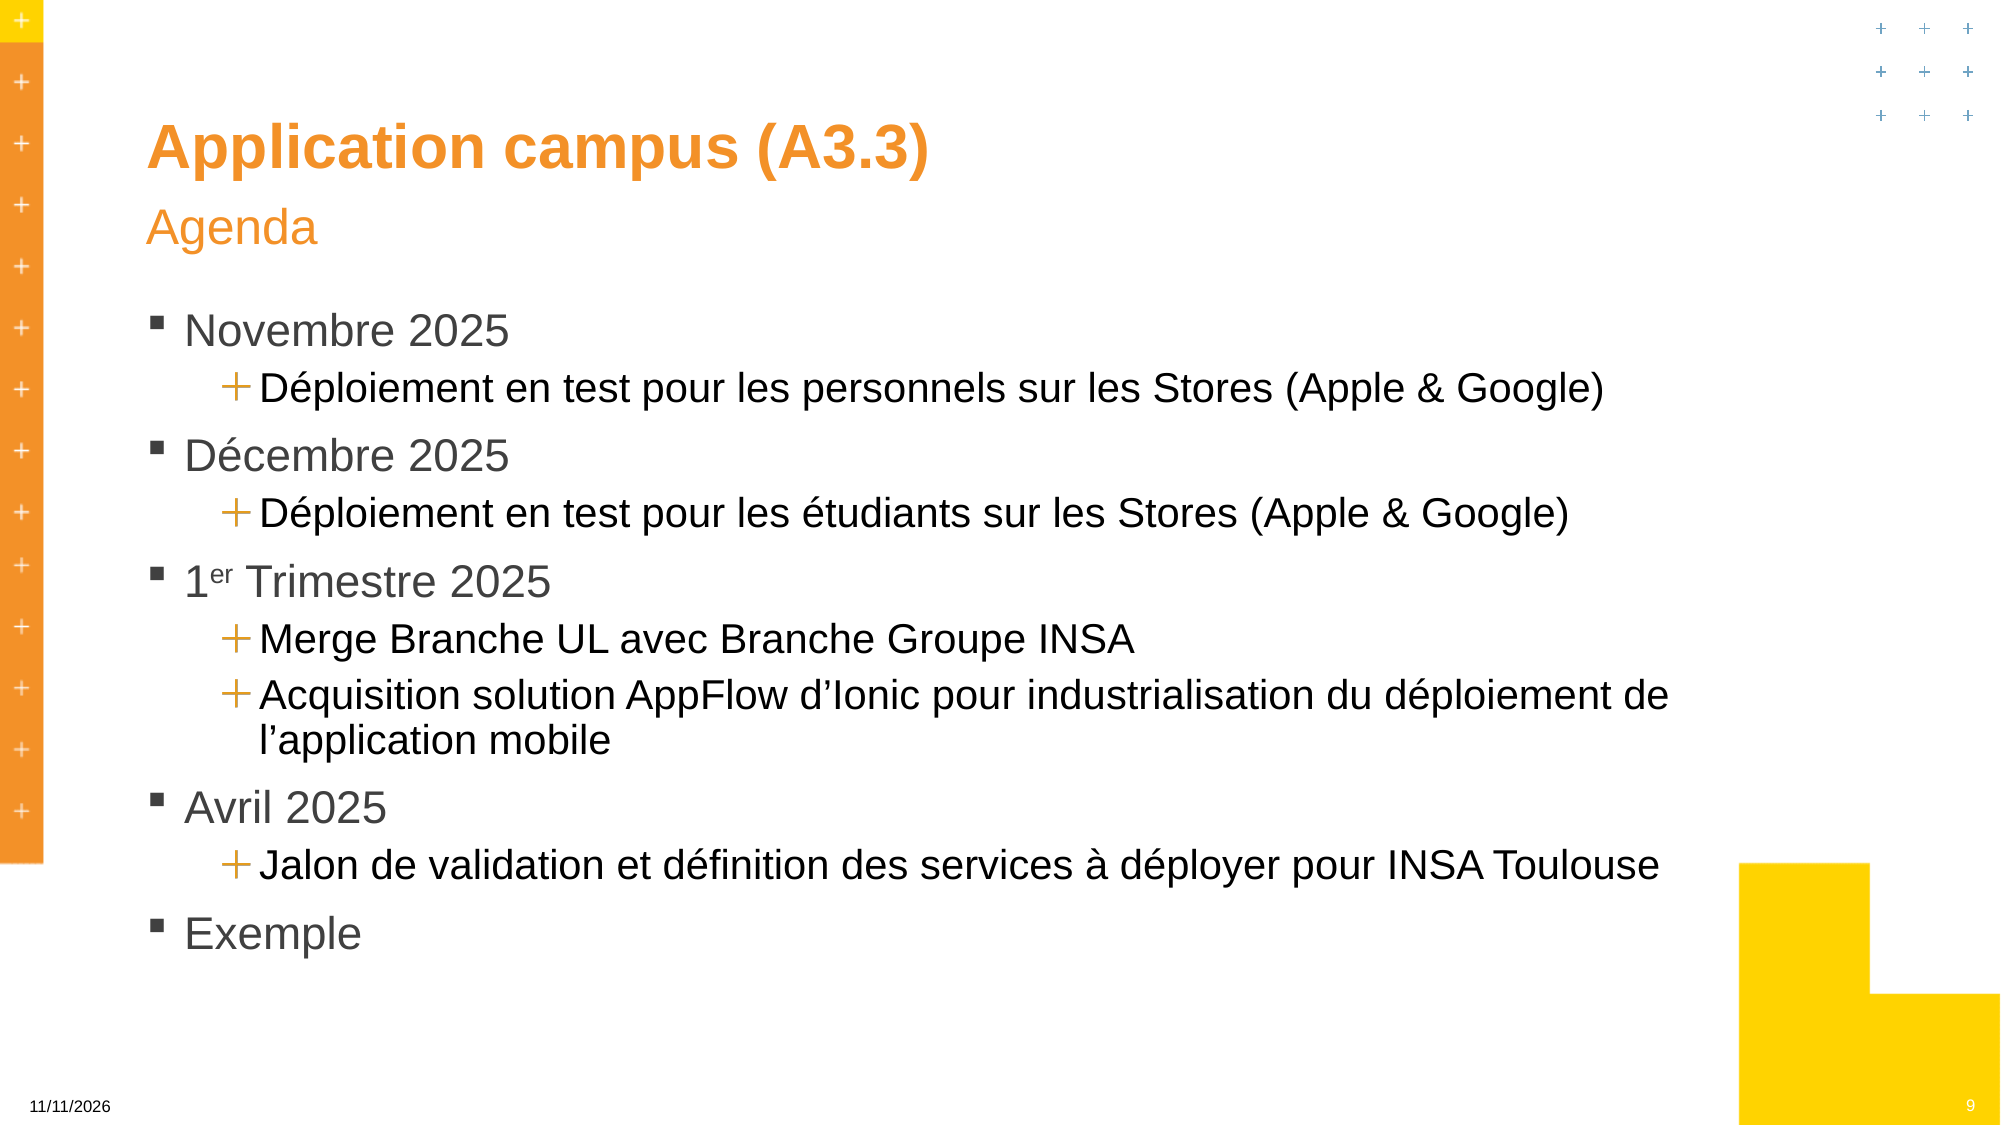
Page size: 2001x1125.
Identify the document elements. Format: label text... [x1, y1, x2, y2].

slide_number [23, 1085, 474, 1125]
title Application campus (A3.3) [146, 114, 1855, 208]
text_box Agenda [145, 201, 1851, 294]
picture [0, 0, 2001, 1125]
slide_number 9 [1531, 1084, 1982, 1125]
list Novembre 2025 Déploiement en test pour les personnels sur les Stores (Apple & Google) Décembre 2025 Déploiement en test pour les étudiants sur les Stores (Apple & Google) 1er Trimestre 2025 Merge Branche UL avec Branche Groupe INSA Acquisition solution AppFlow d’Ionic pour industrialisation du déploiement de l’application mobile Avril 2025 Jalon de validation et définition des services à déployer pour INSA Toulouse Exemple [146, 306, 1734, 1014]
